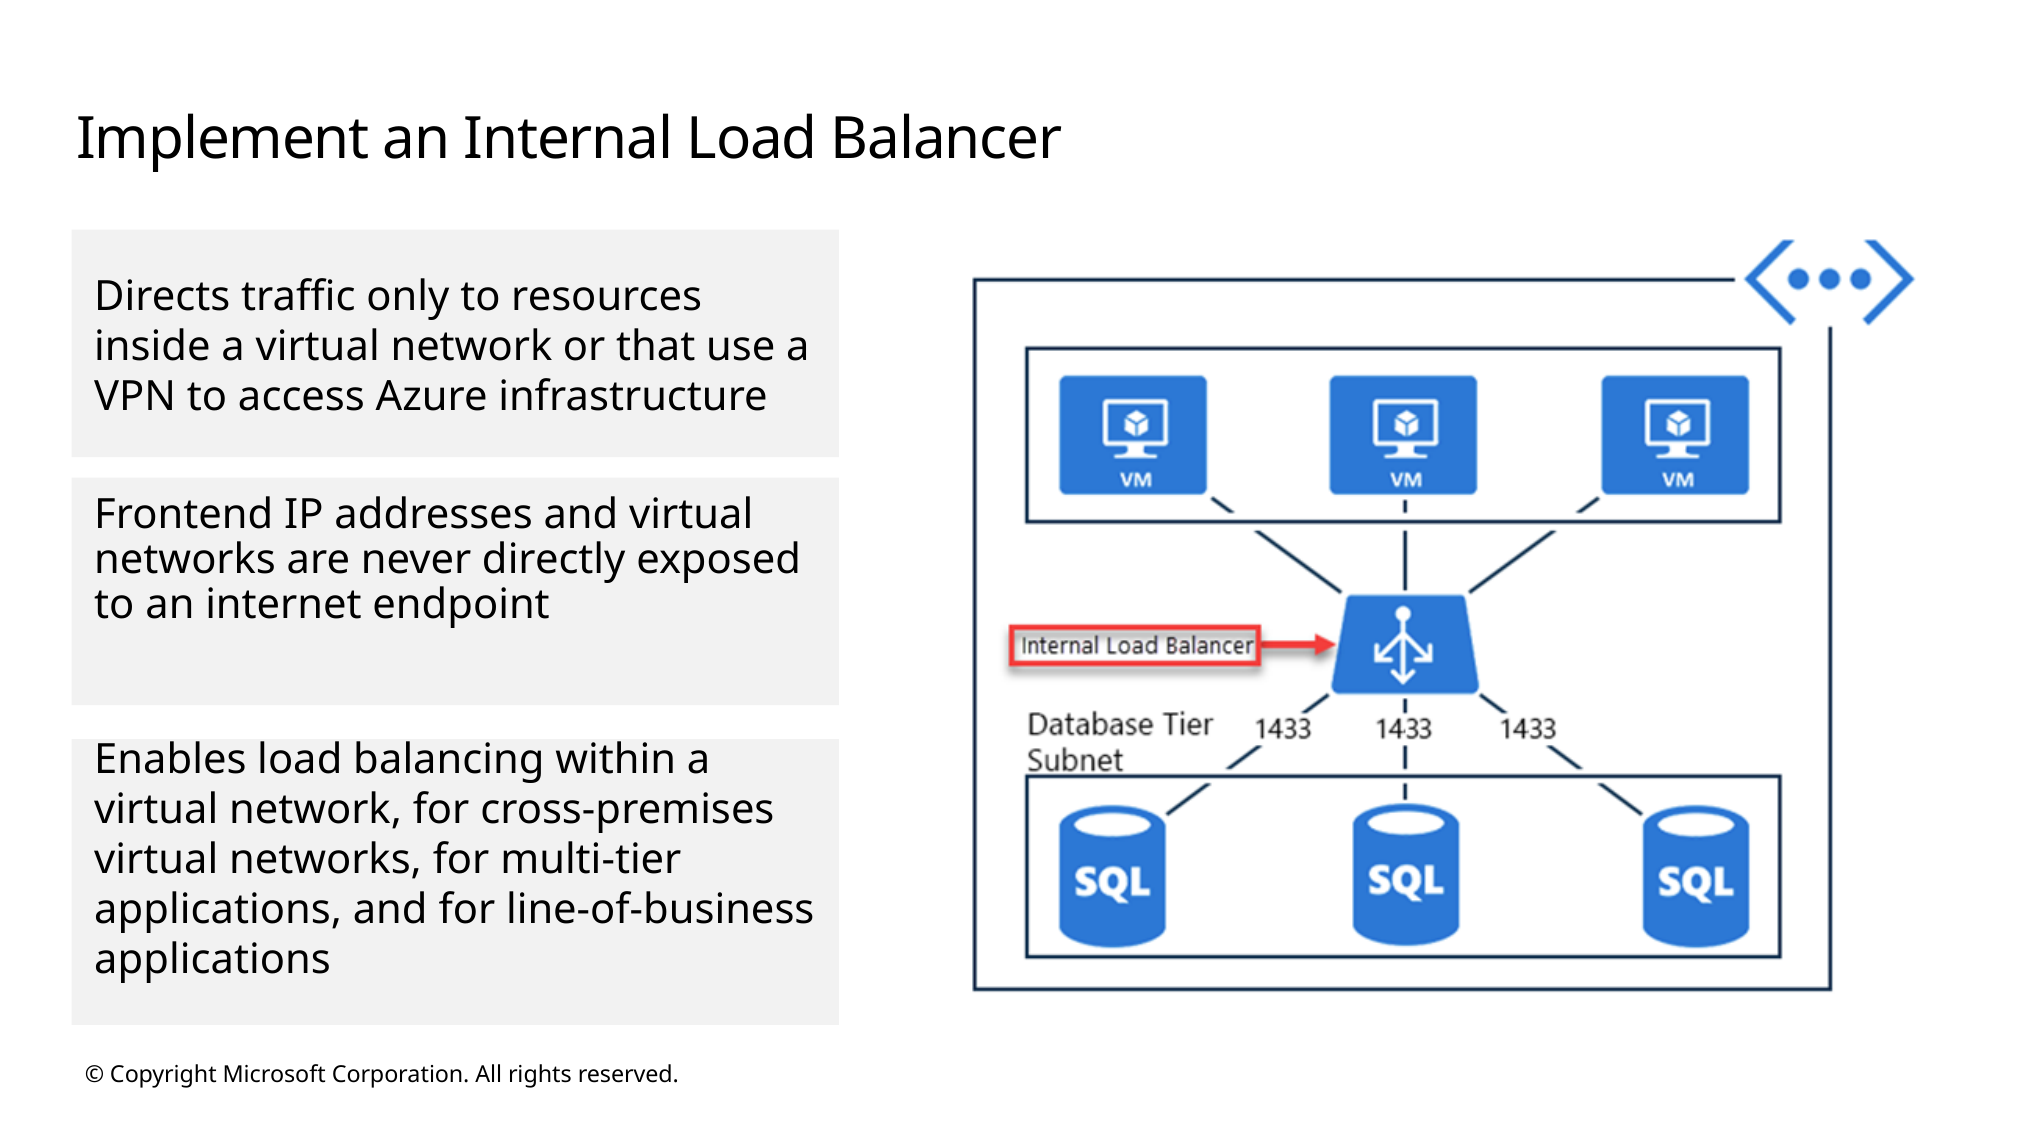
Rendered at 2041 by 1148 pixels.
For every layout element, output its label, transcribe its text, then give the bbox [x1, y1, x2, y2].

text_box Frontend IP addresses and virtual networks are never directly exposed to an internet endpoint [71, 477, 839, 706]
picture [957, 235, 1918, 1004]
text_box Enables load balancing within a virtual network, for cross-premises virtual networks, for multi-tier applications, and for line-of-business applications [71, 739, 839, 1025]
title Implement an Internal Load Balancer [76, 93, 1968, 230]
text_box Directs traffic only to resources inside a virtual network or that use a VPN to access Azure infrastructure [71, 229, 839, 458]
